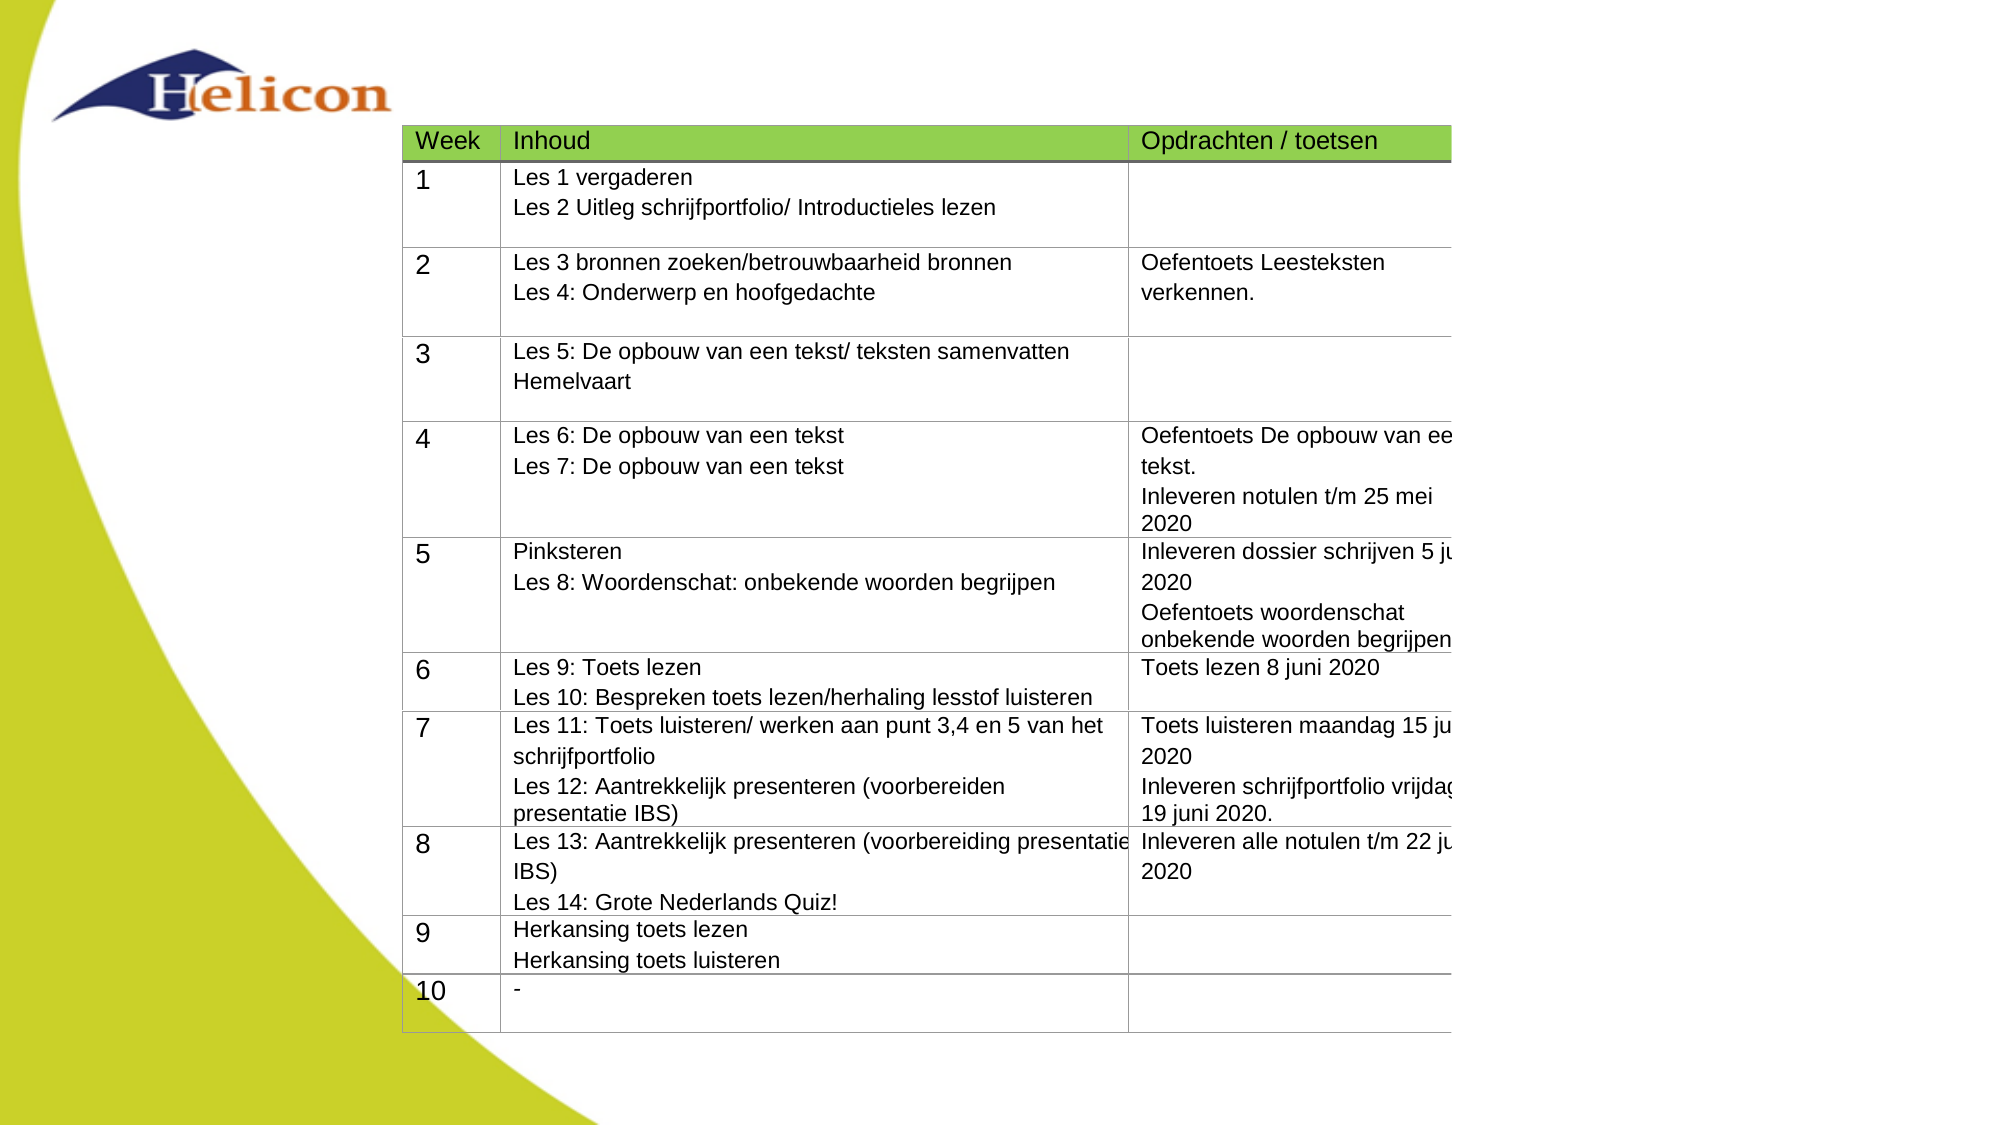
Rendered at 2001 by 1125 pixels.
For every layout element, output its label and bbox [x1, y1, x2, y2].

picture [0, 0, 2000, 1125]
list [401, 124, 1452, 1060]
